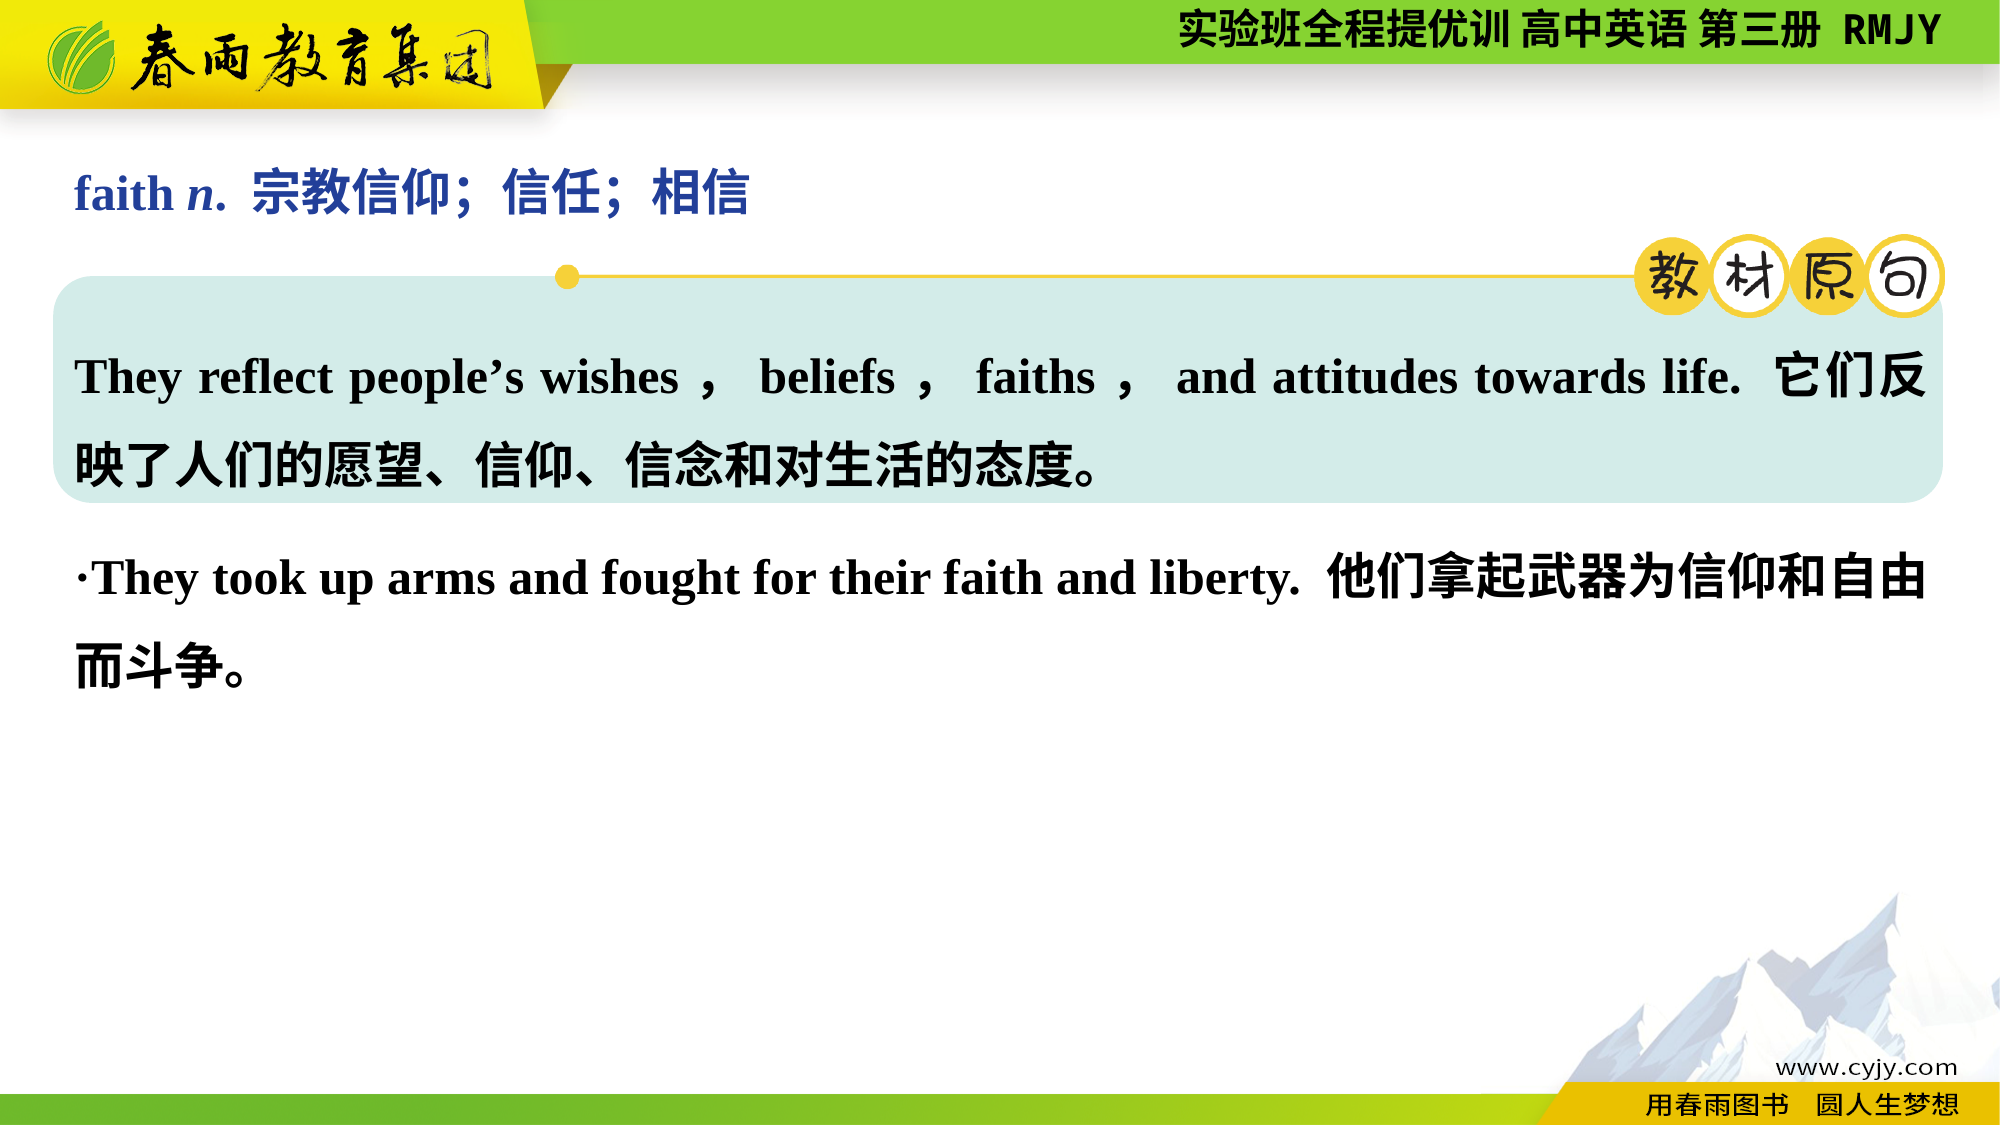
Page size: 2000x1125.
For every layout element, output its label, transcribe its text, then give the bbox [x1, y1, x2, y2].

text_box ·They took up arms and fought for their faith and liberty. 他们拿起武器为信仰和自由而斗争。 [59, 506, 1944, 702]
text_box [54, 277, 550, 482]
picture [0, 0, 2000, 1125]
list faith n. 宗教信仰；信任；相信 [59, 122, 1944, 217]
text_box They reflect people’s wishes，beliefs，faiths，and attitudes towards life. 它们反映了人们的愿望、信仰、信念和对生活的态度。 [59, 306, 1944, 502]
